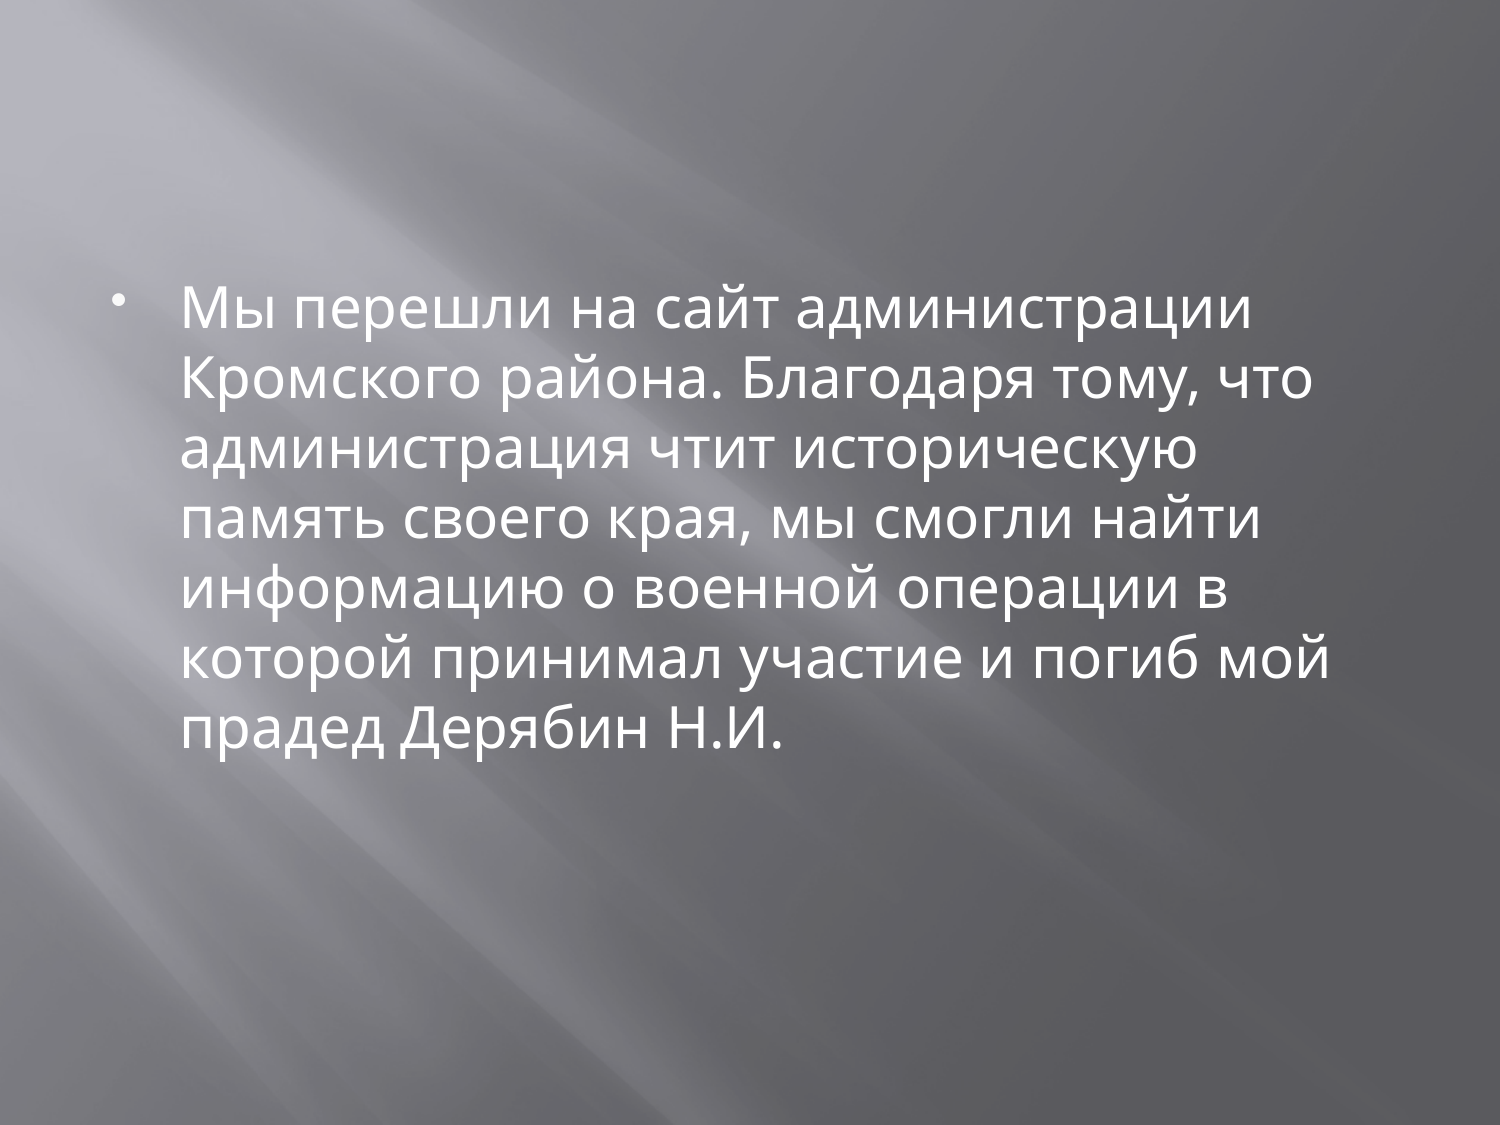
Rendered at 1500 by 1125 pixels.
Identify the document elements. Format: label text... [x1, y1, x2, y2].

list Мы перешли на сайт администрации Кромского района. Благодаря тому, что администрация чтит историческую память своего края, мы смогли найти информацию о военной операции в которой принимал участие и погиб мой прадед Дерябин Н.И. [75, 262, 1425, 1035]
